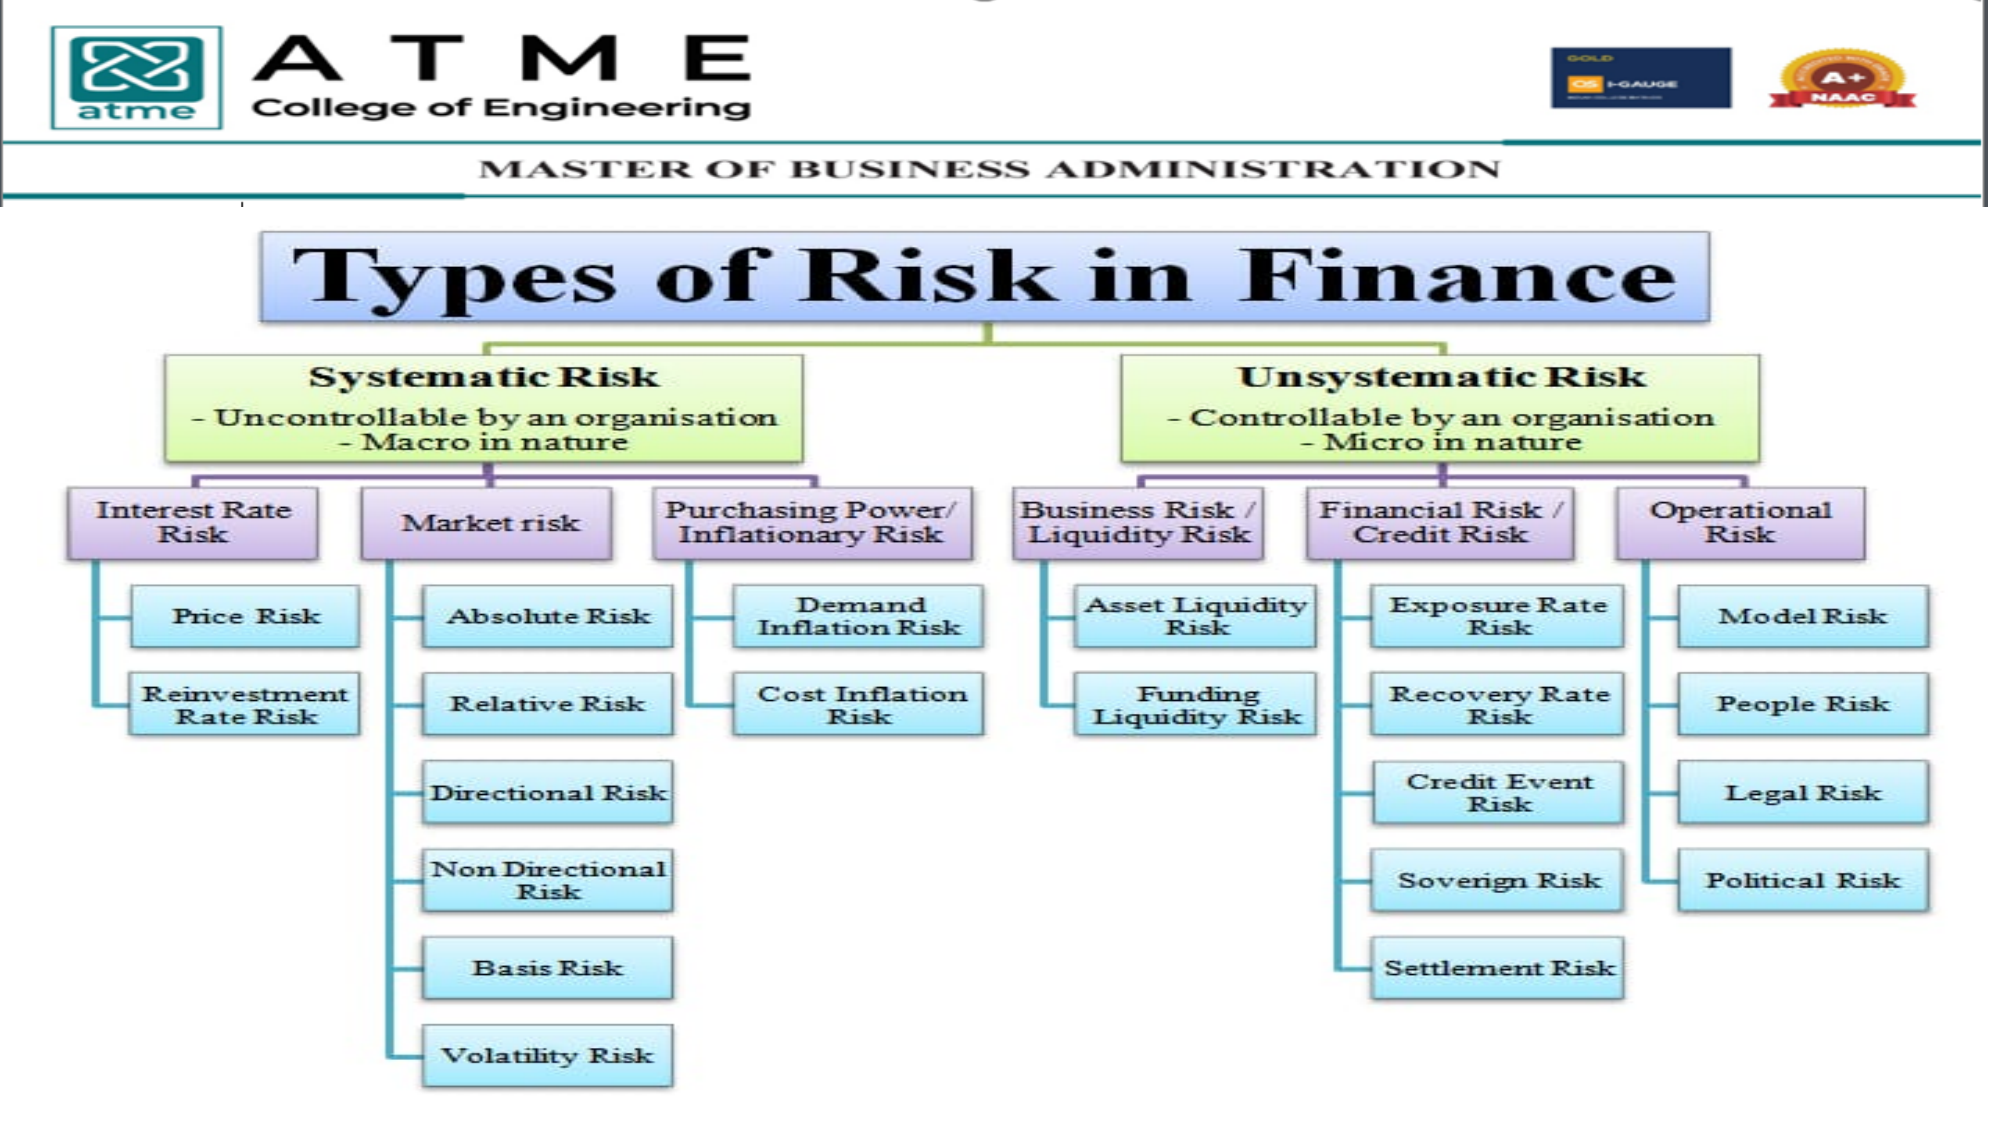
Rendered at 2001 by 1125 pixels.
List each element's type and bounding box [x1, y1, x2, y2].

picture [0, 0, 1988, 207]
list [37, 207, 1964, 1107]
